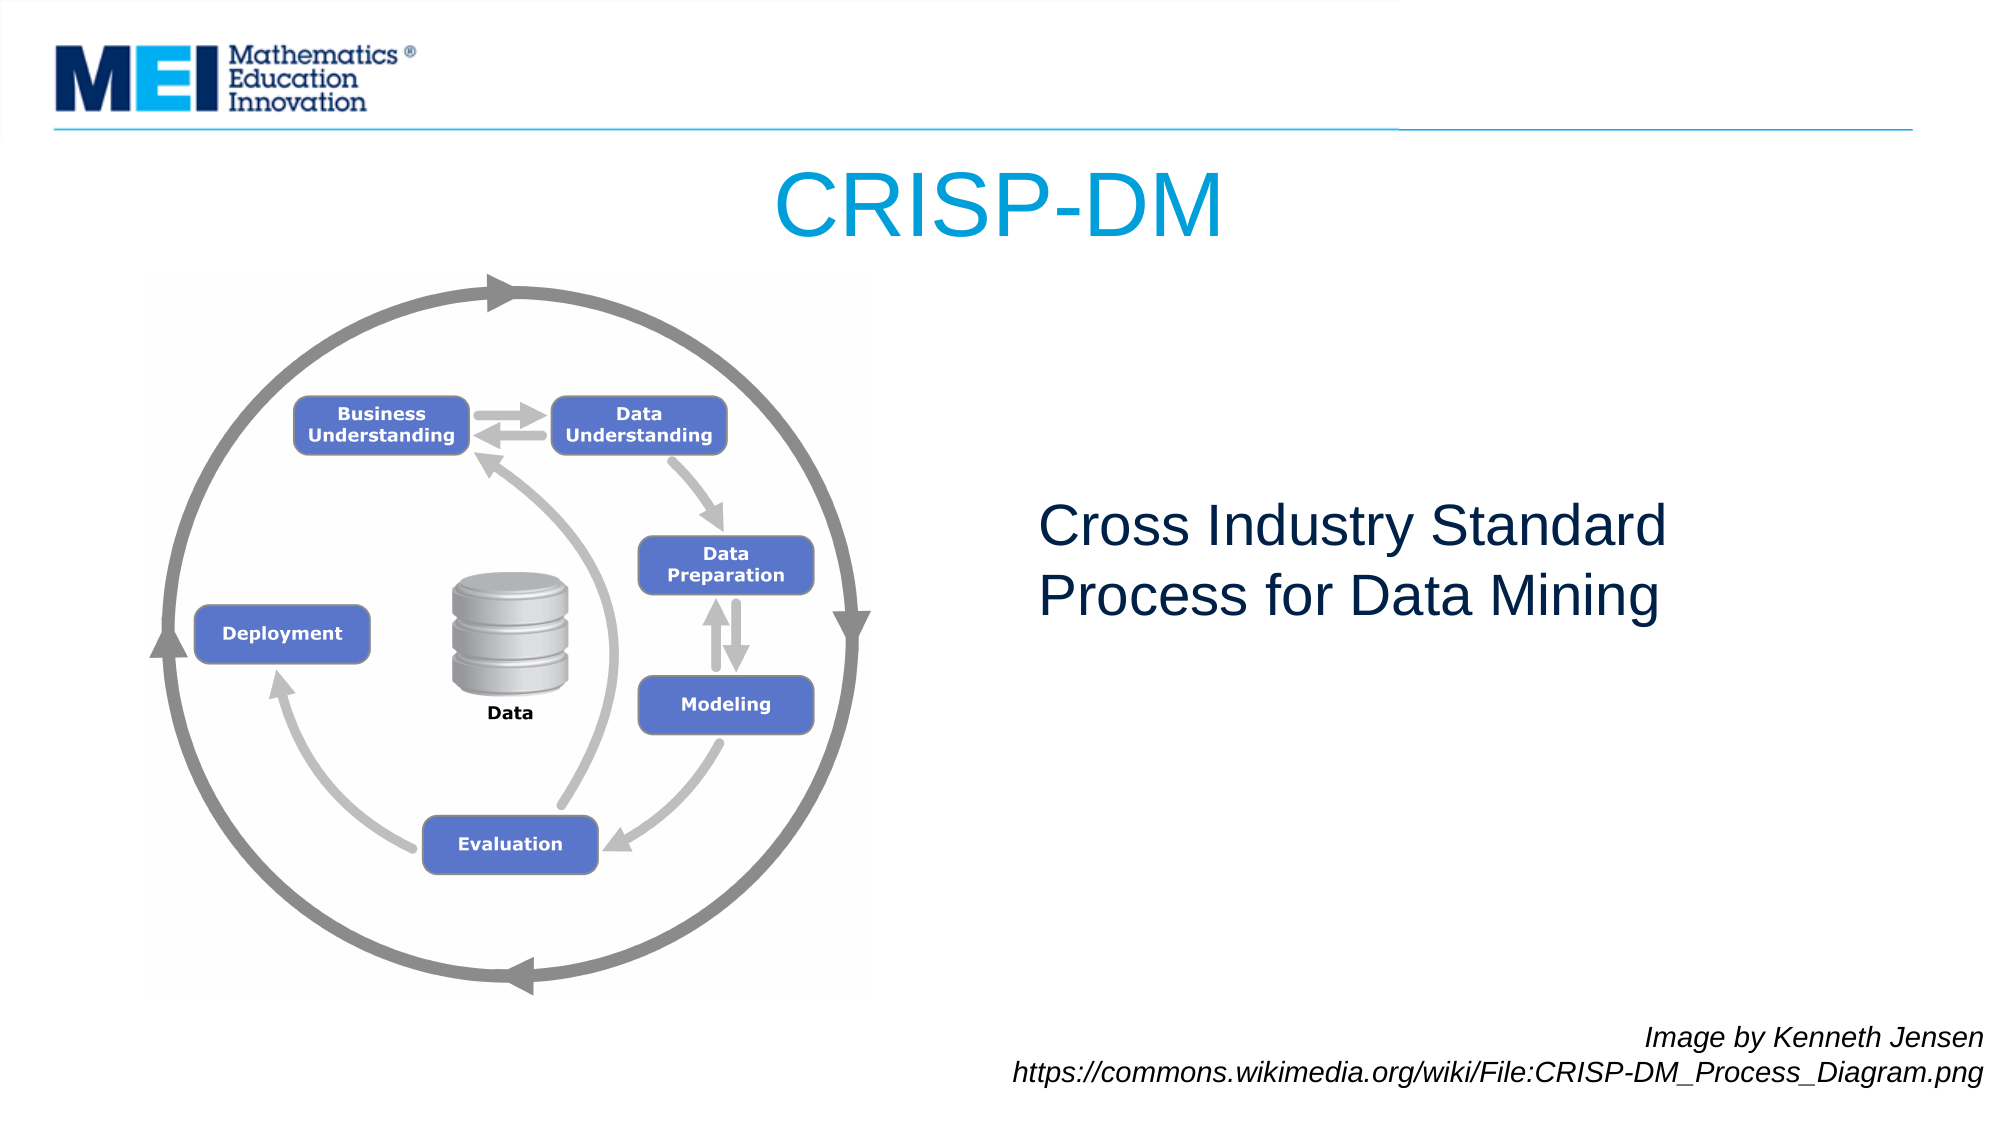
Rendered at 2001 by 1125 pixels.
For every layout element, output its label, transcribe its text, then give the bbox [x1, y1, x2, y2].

text_box Image by Kenneth Jensen https://commons.wikimedia.org/wiki/File:CRISP-DM_Process_Diagram.png [409, 1011, 2000, 1096]
list Cross Industry Standard Process for Data Mining [1023, 479, 1794, 686]
picture [0, 0, 2000, 140]
title CRISP-DM [99, 137, 1900, 233]
picture [149, 273, 871, 996]
